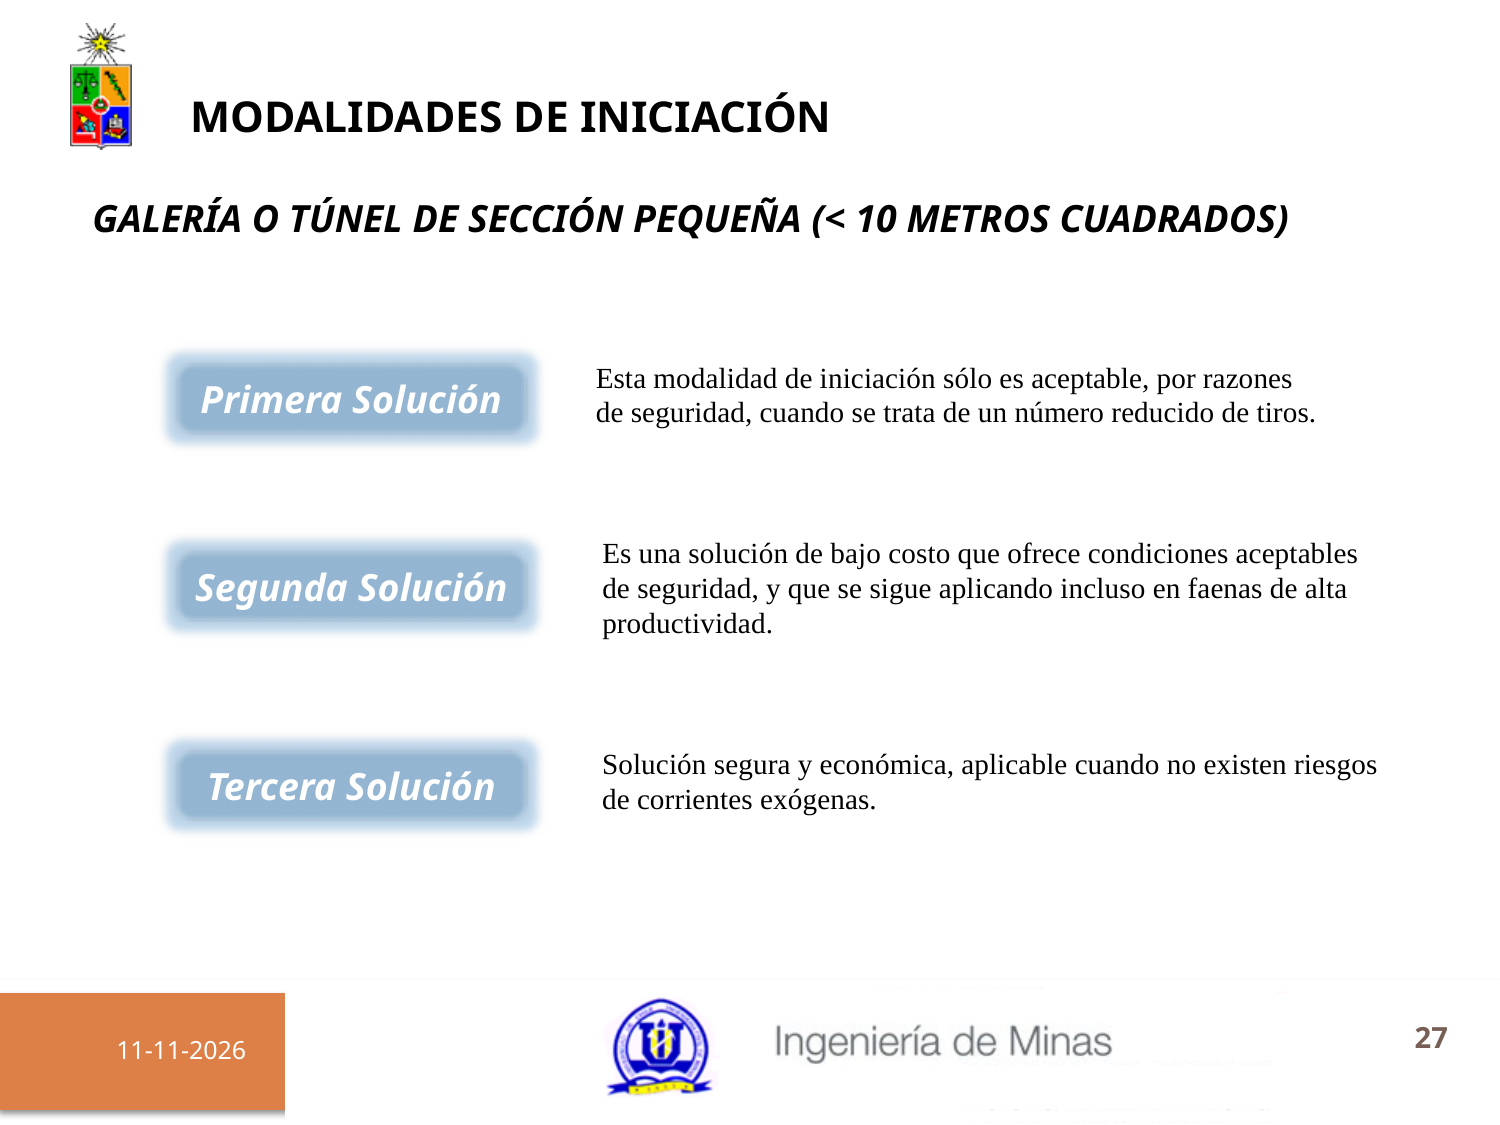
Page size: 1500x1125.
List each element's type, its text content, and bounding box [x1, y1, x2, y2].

text_box Primera Solución [183, 370, 521, 427]
picture [285, 980, 1500, 1125]
text_box Galería o túnel de sección pequeña (< 10 metros cuadrados) [77, 187, 1305, 248]
text_box Tercera Solución [183, 757, 521, 814]
text_box Es una solución de bajo costo que ofrece condiciones aceptables de seguridad, y que se sigue aplicando incluso en faenas de alta productividad. [587, 527, 1374, 647]
picture [69, 23, 132, 151]
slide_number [12, 995, 279, 1108]
text_box Modalidades de iniciación [175, 81, 1266, 148]
text_box Solución segura y económica, aplicable cuando no existen riesgos de corrientes exógenas. [587, 738, 1394, 823]
text_box Segunda Solución [183, 558, 521, 615]
text_box Esta modalidad de iniciación sólo es aceptable, por razones de seguridad, cuando se trata de un número reducido de tiros. [580, 351, 1332, 437]
